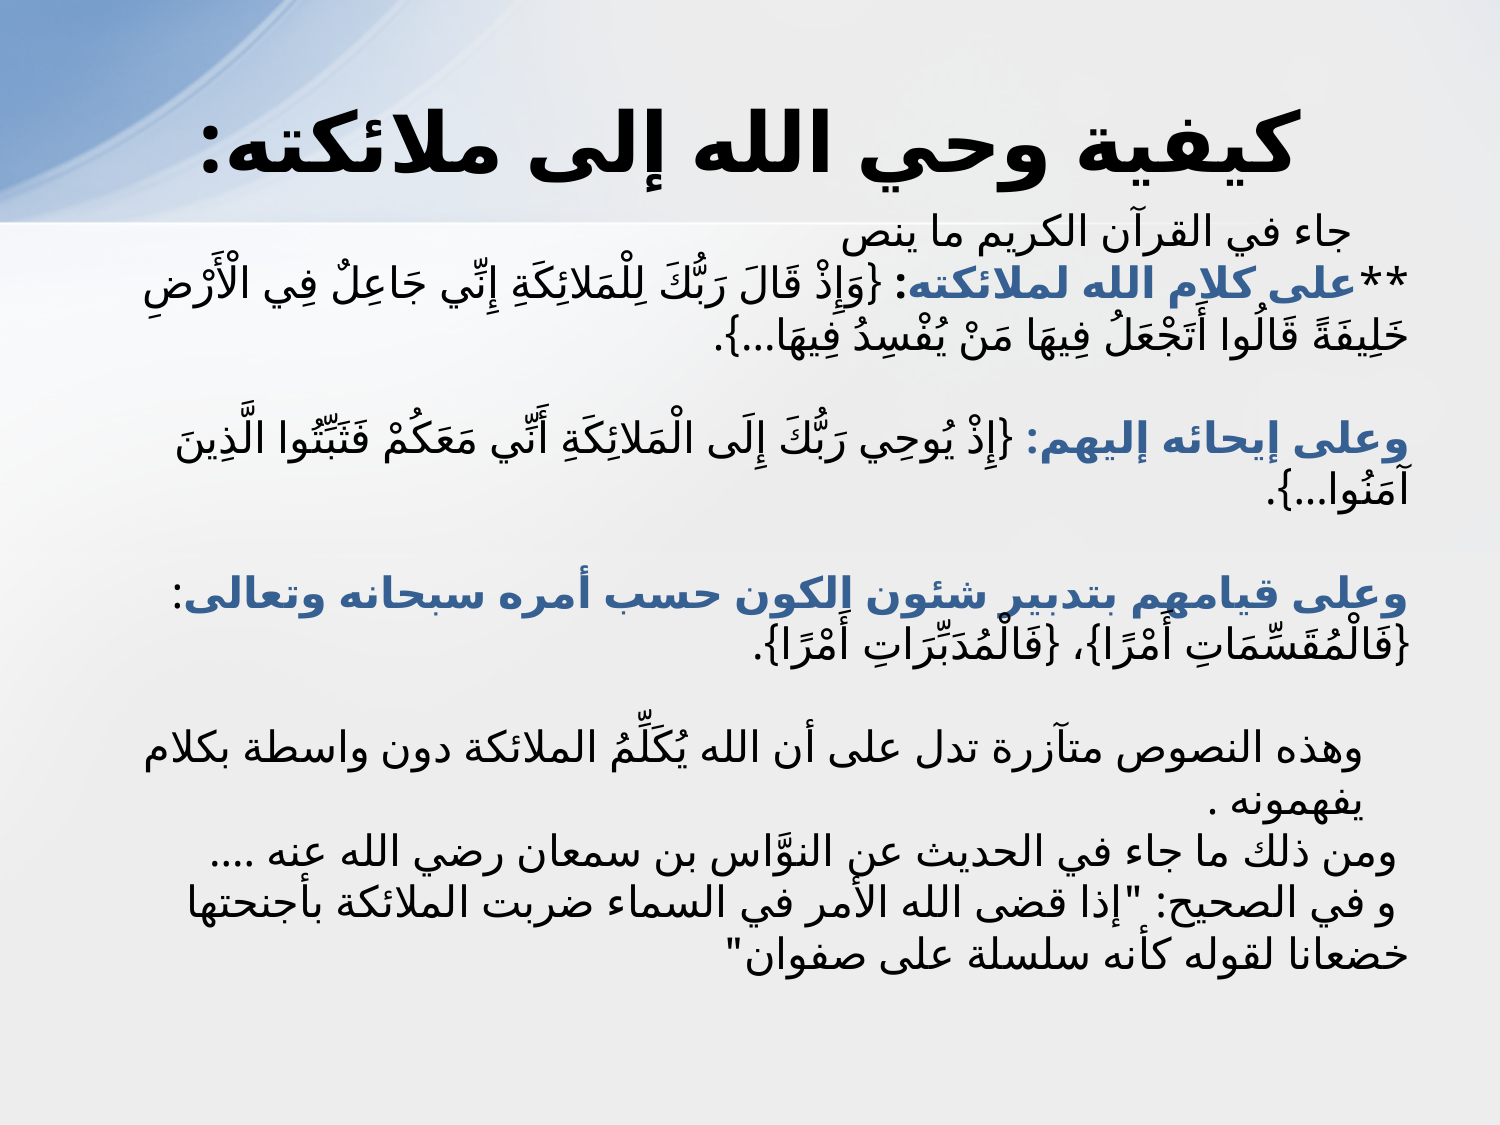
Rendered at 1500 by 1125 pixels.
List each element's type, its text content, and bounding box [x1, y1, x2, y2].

title كيفية وحي الله إلى ملائكته: [75, 66, 1425, 197]
list جاء في القرآن الكريم ما ينص **على كلام الله لملائكته: {وَإِذْ قَالَ رَبُّكَ لِلْمَلائِكَةِ إِنِّي جَاعِلٌ فِي الْأَرْضِ خَلِيفَةً قَالُوا أَتَجْعَلُ فِيهَا مَنْ يُفْسِدُ فِيهَا...}. وعلى إيحائه إليهم: {إِذْ يُوحِي رَبُّكَ إِلَى الْمَلائِكَةِ أَنِّي مَعَكُمْ فَثَبِّتُوا الَّذِينَ آمَنُوا...}. وعلى قيامهم بتدبير شئون الكون حسب أمره سبحانه وتعالى: {فَالْمُقَسِّمَاتِ أَمْرًا}، {فَالْمُدَبِّرَاتِ أَمْرًا}. وهذه النصوص متآزرة تدل على أن الله يُكَلِّمُ الملائكة دون واسطة بكلام يفهمونه . ومن ذلك ما جاء في الحديث عن النوَّاس بن سمعان رضي الله عنه .... و في الصحيح: "إذا قضى الله الأمر في السماء ضربت الملائكة بأجنحتها خضعانا لقوله كأنه سلسلة على صفوان" [75, 197, 1425, 1005]
picture [0, 0, 1500, 1125]
